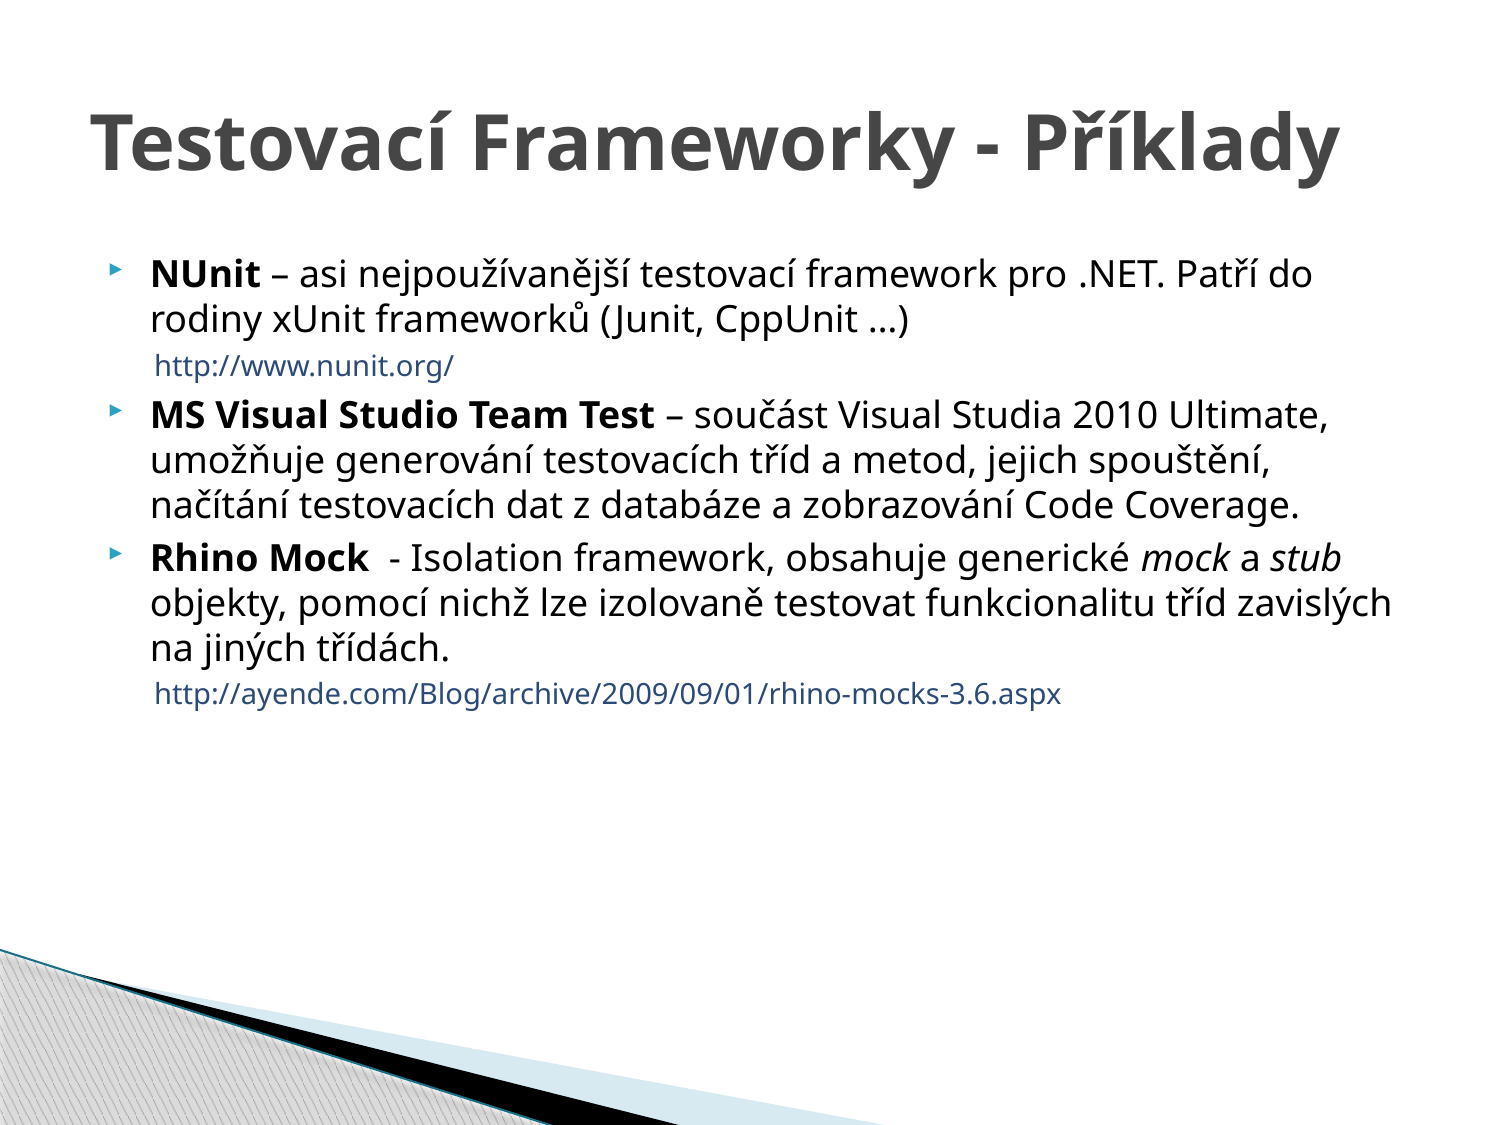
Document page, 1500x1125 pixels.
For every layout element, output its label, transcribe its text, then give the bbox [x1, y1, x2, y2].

title Testovací Frameworky - Příklady [75, 45, 1425, 233]
list NUnit – asi nejpoužívanější testovací framework pro .NET. Patří do rodiny xUnit frameworků (Junit, CppUnit …) http://www.nunit.org/ MS Visual Studio Team Test – součást Visual Studia 2010 Ultimate, umožňuje generování testovacích tříd a metod, jejich spouštění, načítání testovacích dat z databáze a zobrazování Code Coverage. Rhino Mock - Isolation framework, obsahuje generické mock a stub objekty, pomocí nichž lze izolovaně testovat funkcionalitu tříd zavislých na jiných třídách. http://ayende.com/Blog/archive/2009/09/01/rhino-mocks-3.6.aspx [75, 243, 1425, 986]
